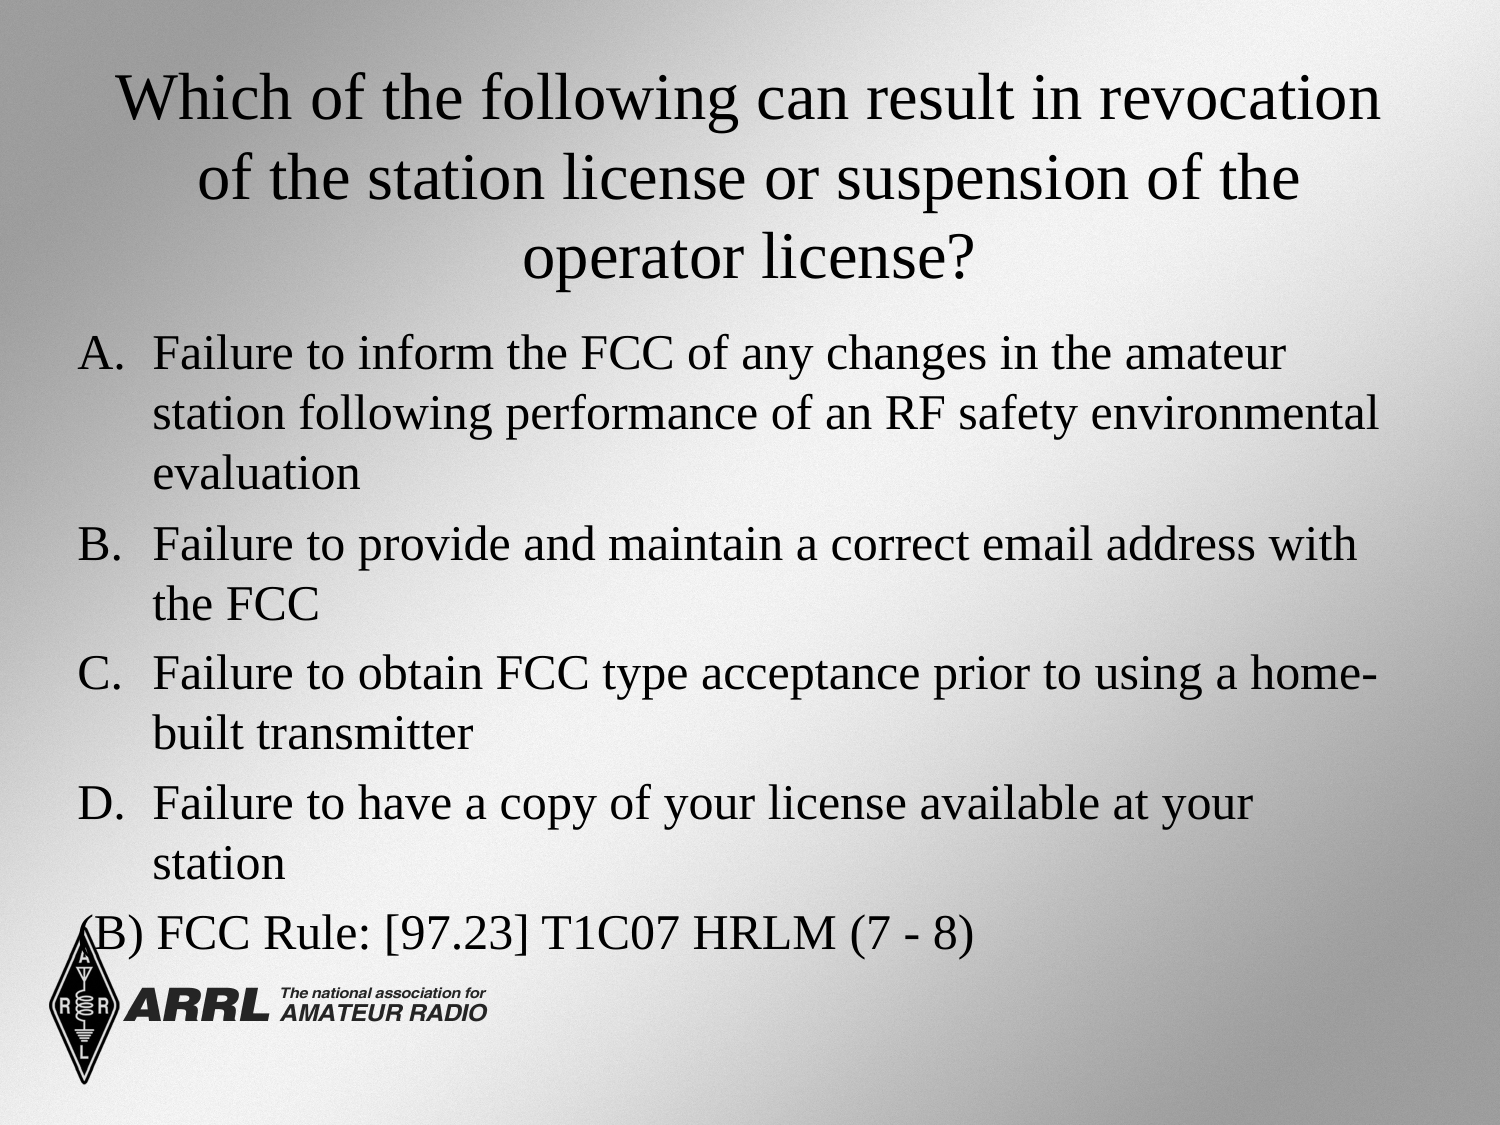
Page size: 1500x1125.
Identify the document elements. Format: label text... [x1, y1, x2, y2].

title Which of the following can result in revocation of the station license or suspension of the operator license? [75, 45, 1425, 233]
picture [0, 0, 1500, 1125]
list Failure to inform the FCC of any changes in the amateur station following performance of an RF safety environmental evaluation Failure to provide and maintain a correct email address with the FCC Failure to obtain FCC type acceptance prior to using a home-built transmitter Failure to have a copy of your license available at your station (B) FCC Rule: [97.23] T1C07 HRLM (7 - 8) [62, 312, 1413, 930]
